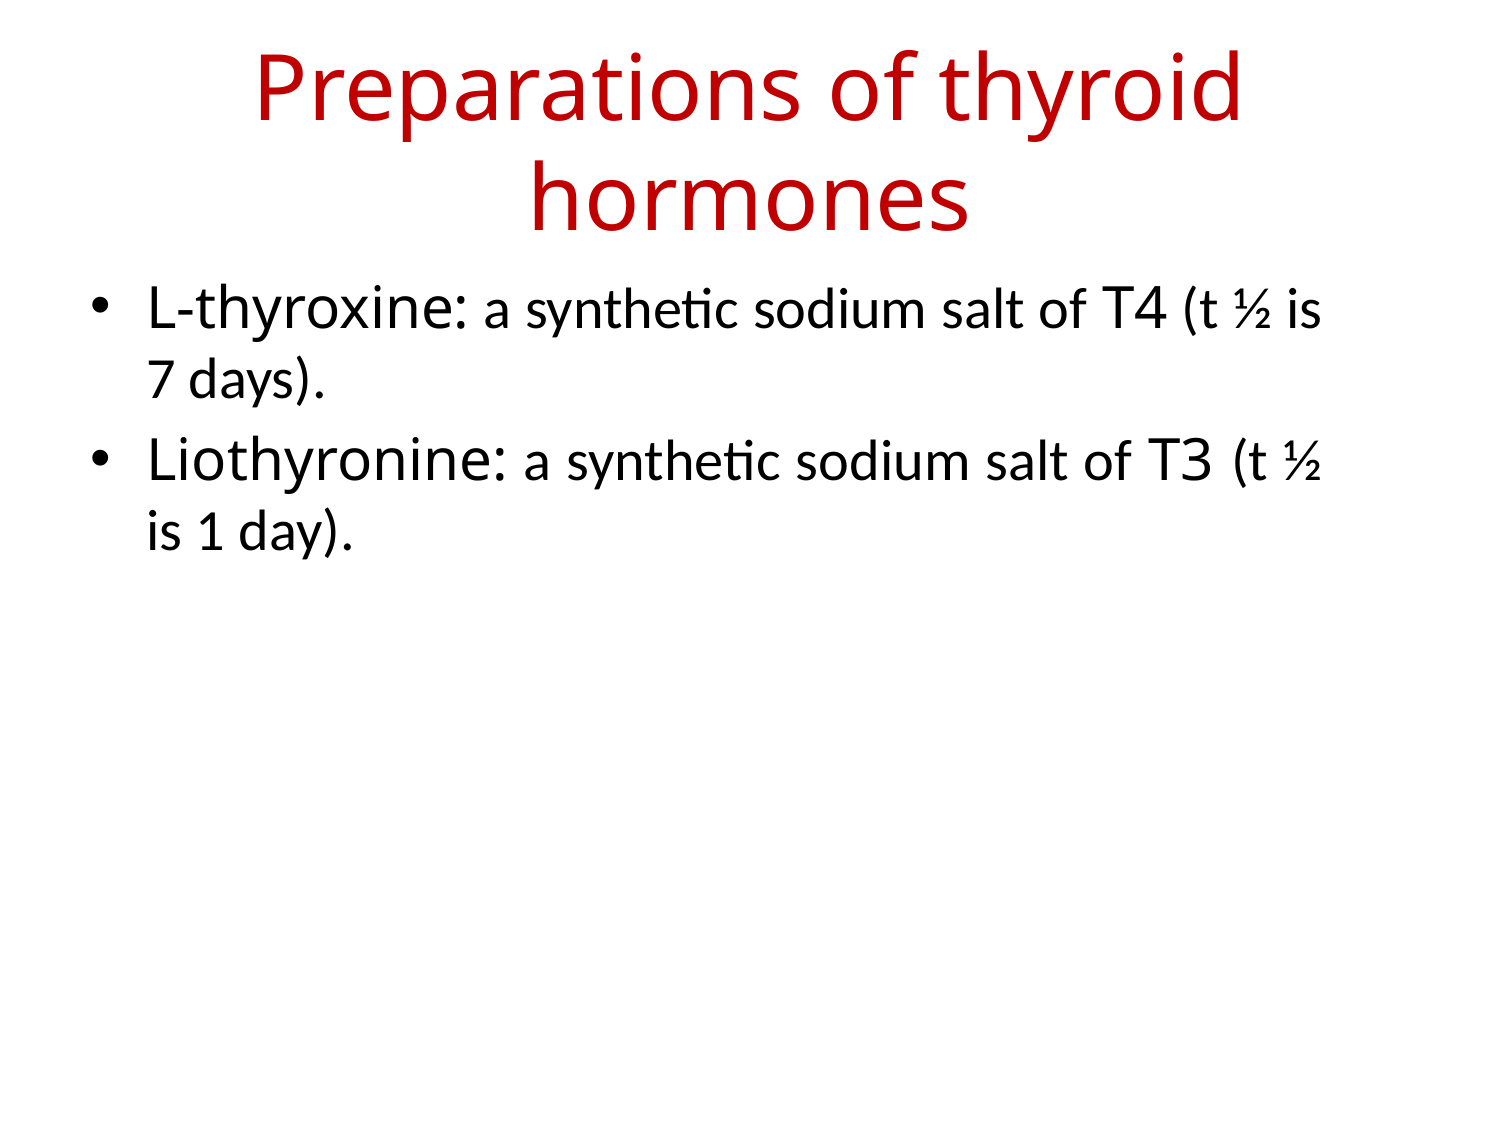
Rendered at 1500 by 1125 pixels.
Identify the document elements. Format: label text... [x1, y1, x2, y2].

title Preparations of thyroid hormones [75, 45, 1425, 233]
list L-thyroxine: a synthetic sodium salt of T4 (t ½ is 7 days). Liothyronine: a synthetic sodium salt of T3 (t ½ is 1 day). [75, 262, 1475, 1005]
